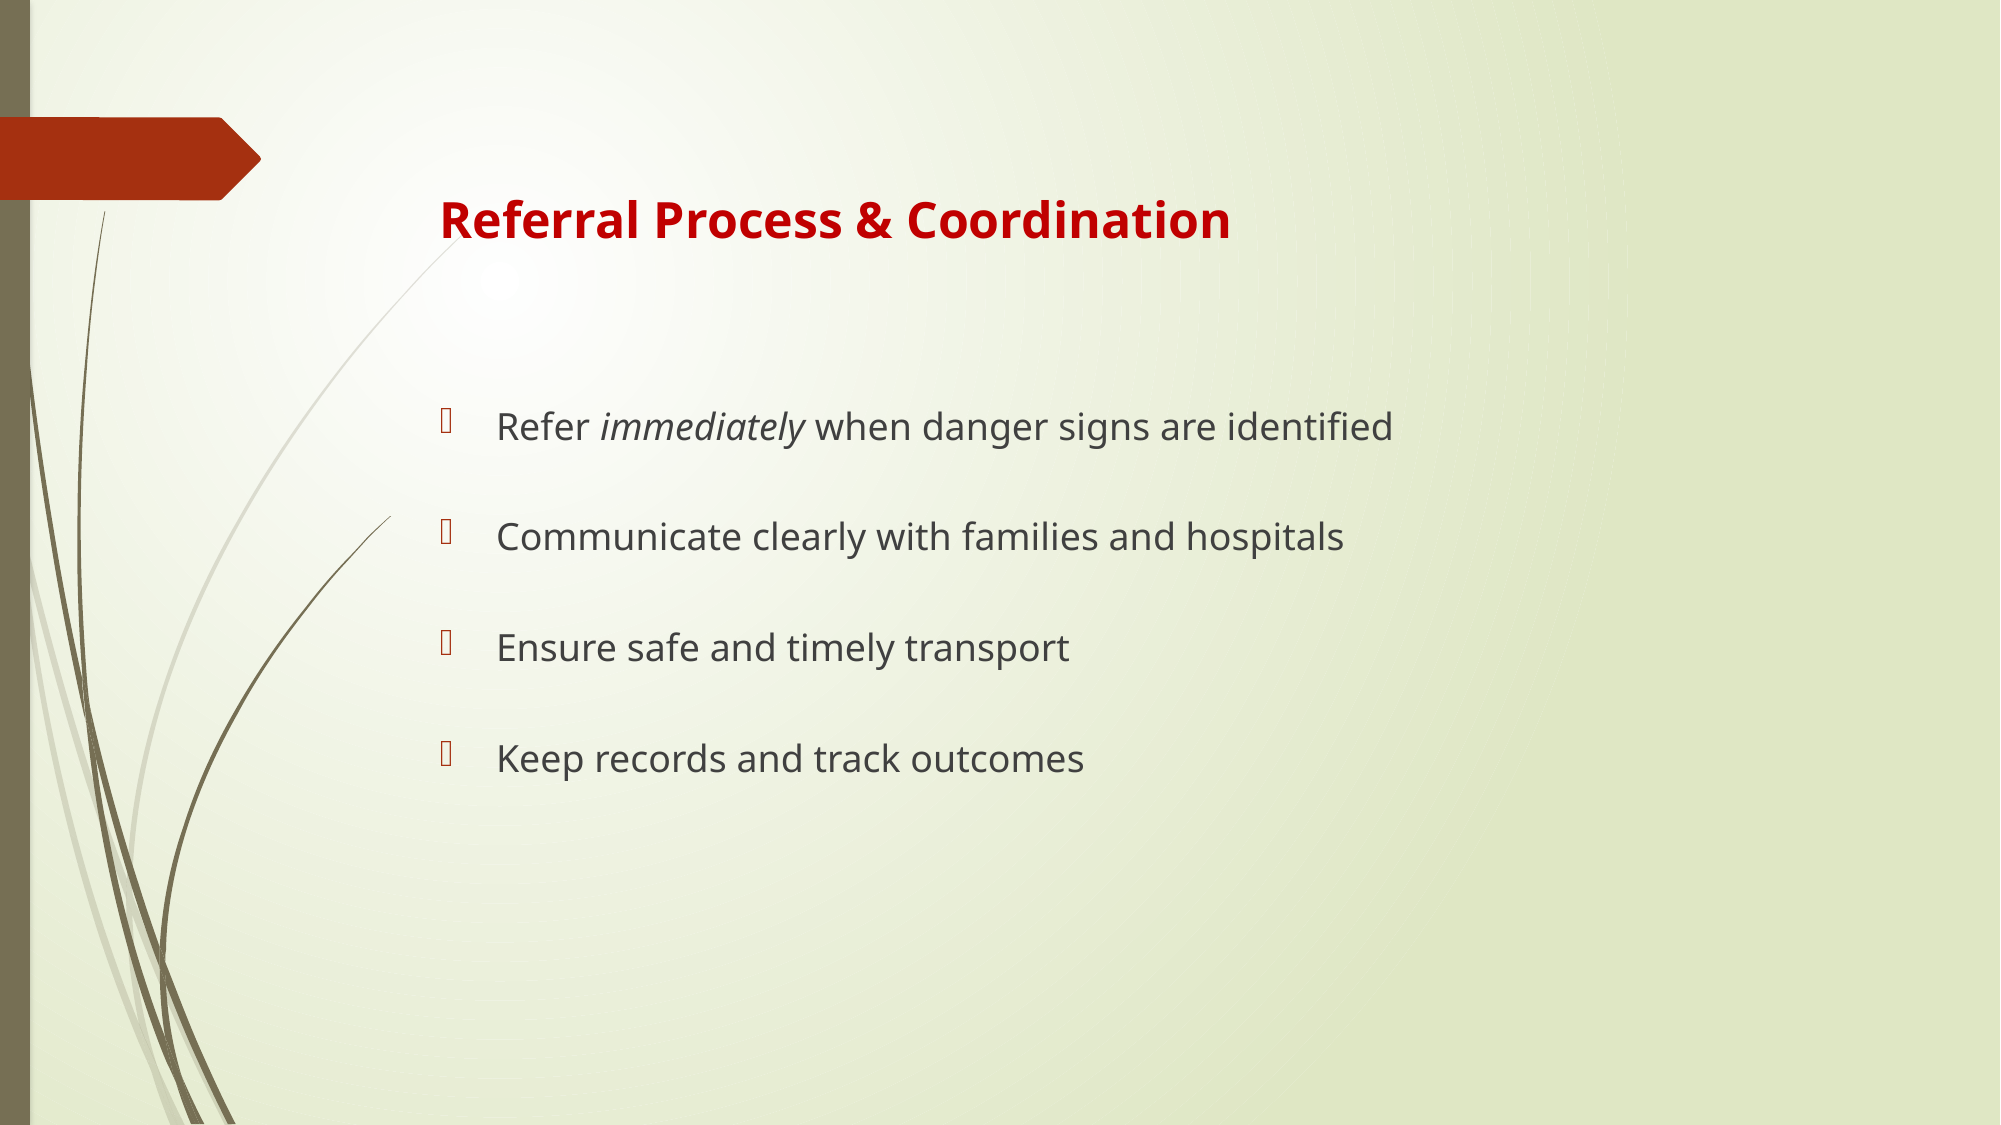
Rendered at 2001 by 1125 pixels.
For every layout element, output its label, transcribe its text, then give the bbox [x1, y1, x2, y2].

title Referral Process & Coordination [424, 181, 1887, 350]
list Refer immediately when danger signs are identified Communicate clearly with families and hospitals Ensure safe and timely transport Keep records and track outcomes [424, 350, 1888, 970]
